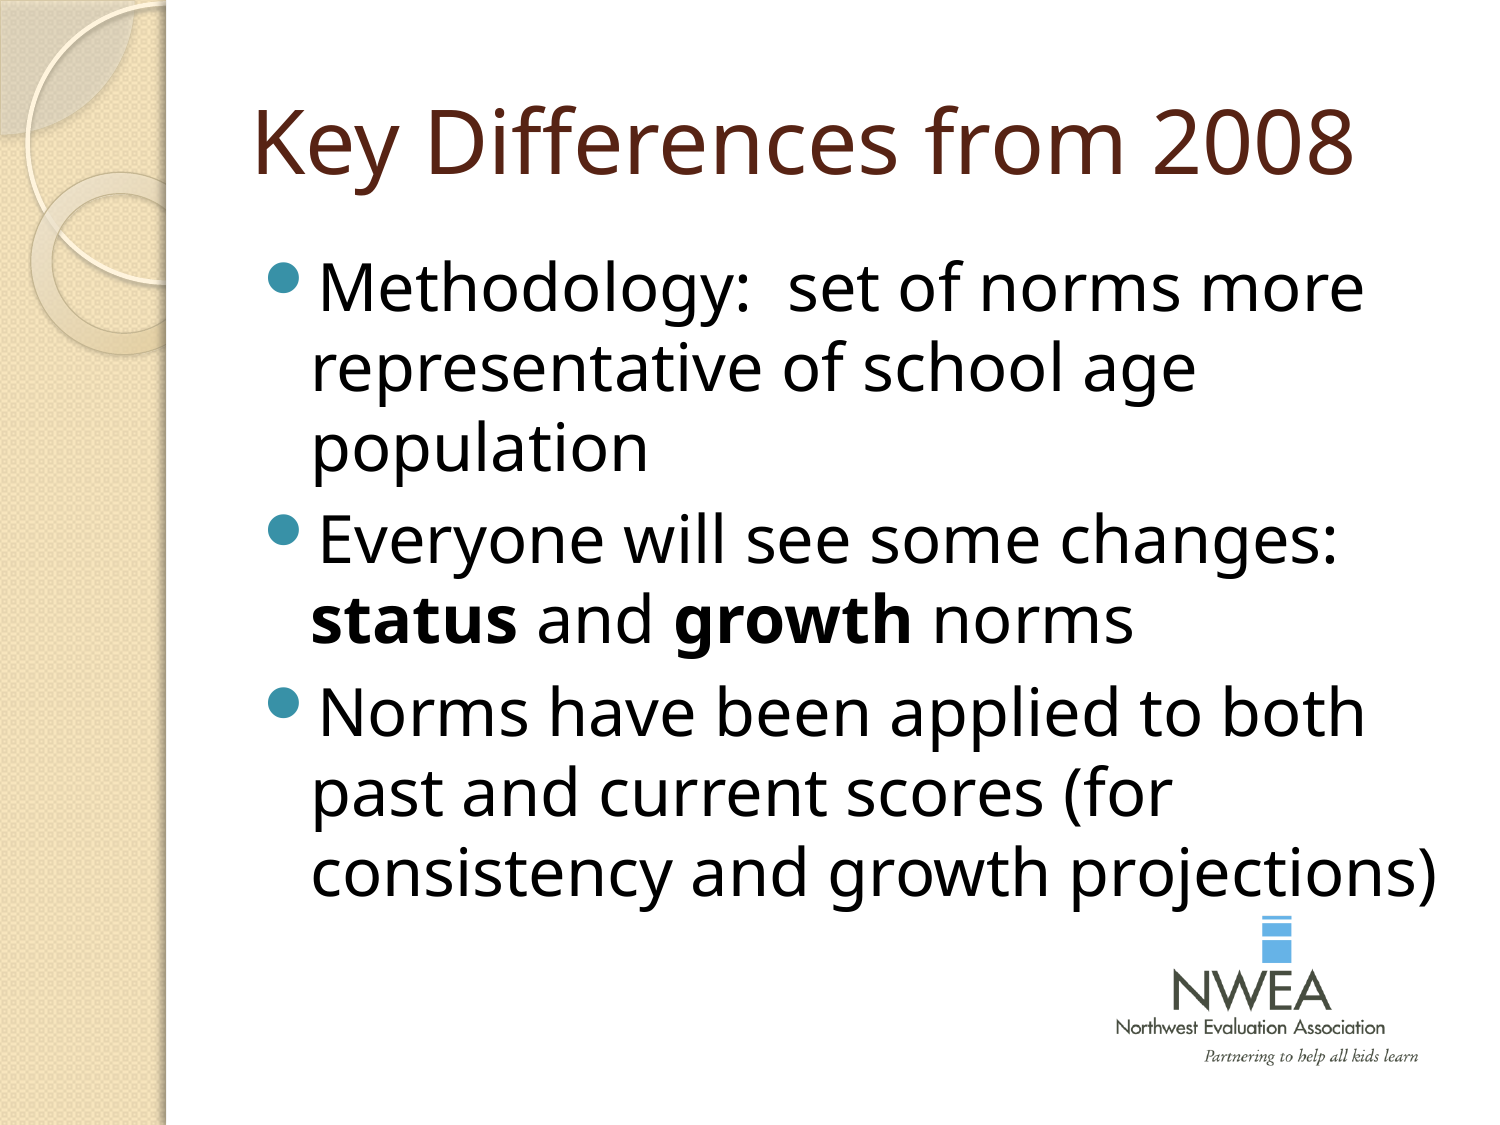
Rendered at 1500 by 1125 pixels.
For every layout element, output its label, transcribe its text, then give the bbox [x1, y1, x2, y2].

picture [1087, 887, 1448, 1095]
title Key Differences from 2008 [235, 45, 1466, 233]
list Methodology: set of norms more representative of school age population Everyone will see some changes: status and growth norms Norms have been applied to both past and current scores (for consistency and growth projections) [235, 237, 1466, 1025]
